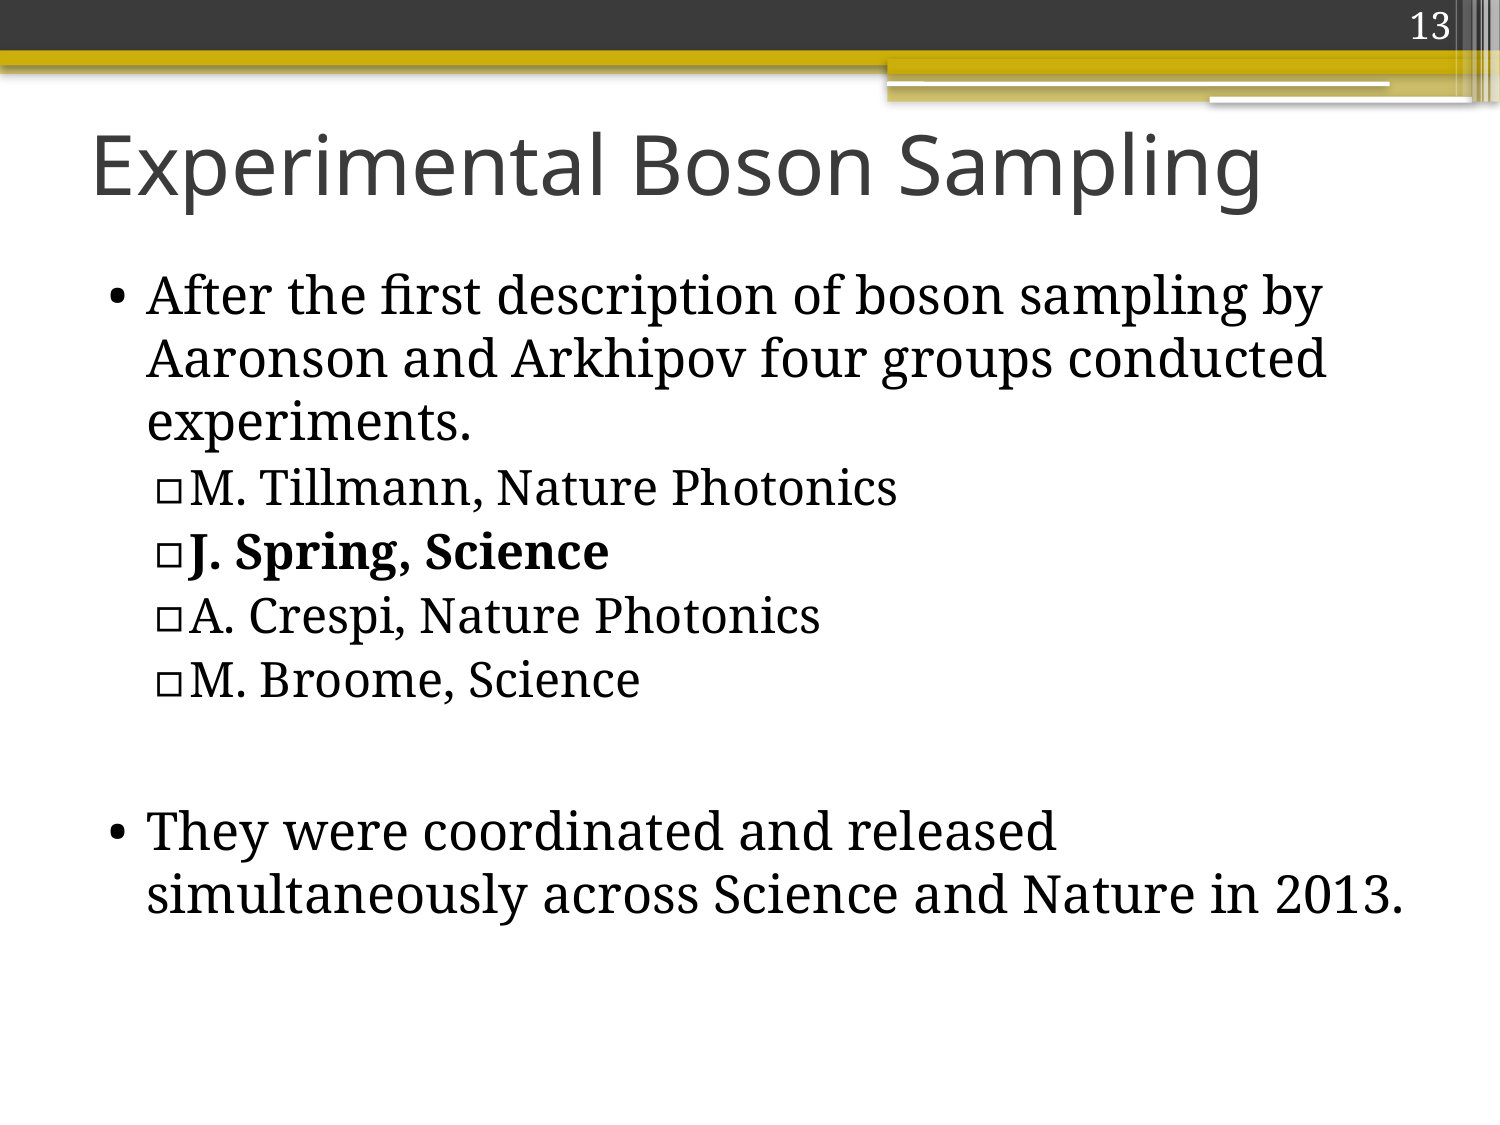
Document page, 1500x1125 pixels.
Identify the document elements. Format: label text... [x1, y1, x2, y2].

list After the first description of boson sampling by Aaronson and Arkhipov four groups conducted experiments. M. Tillmann, Nature Photonics J. Spring, Science A. Crespi, Nature Photonics M. Broome, Science They were coordinated and released simultaneously across Science and Nature in 2013. [77, 254, 1425, 993]
title Experimental Boson Sampling [75, 75, 1425, 250]
slide_number 13 [1341, 0, 1466, 61]
